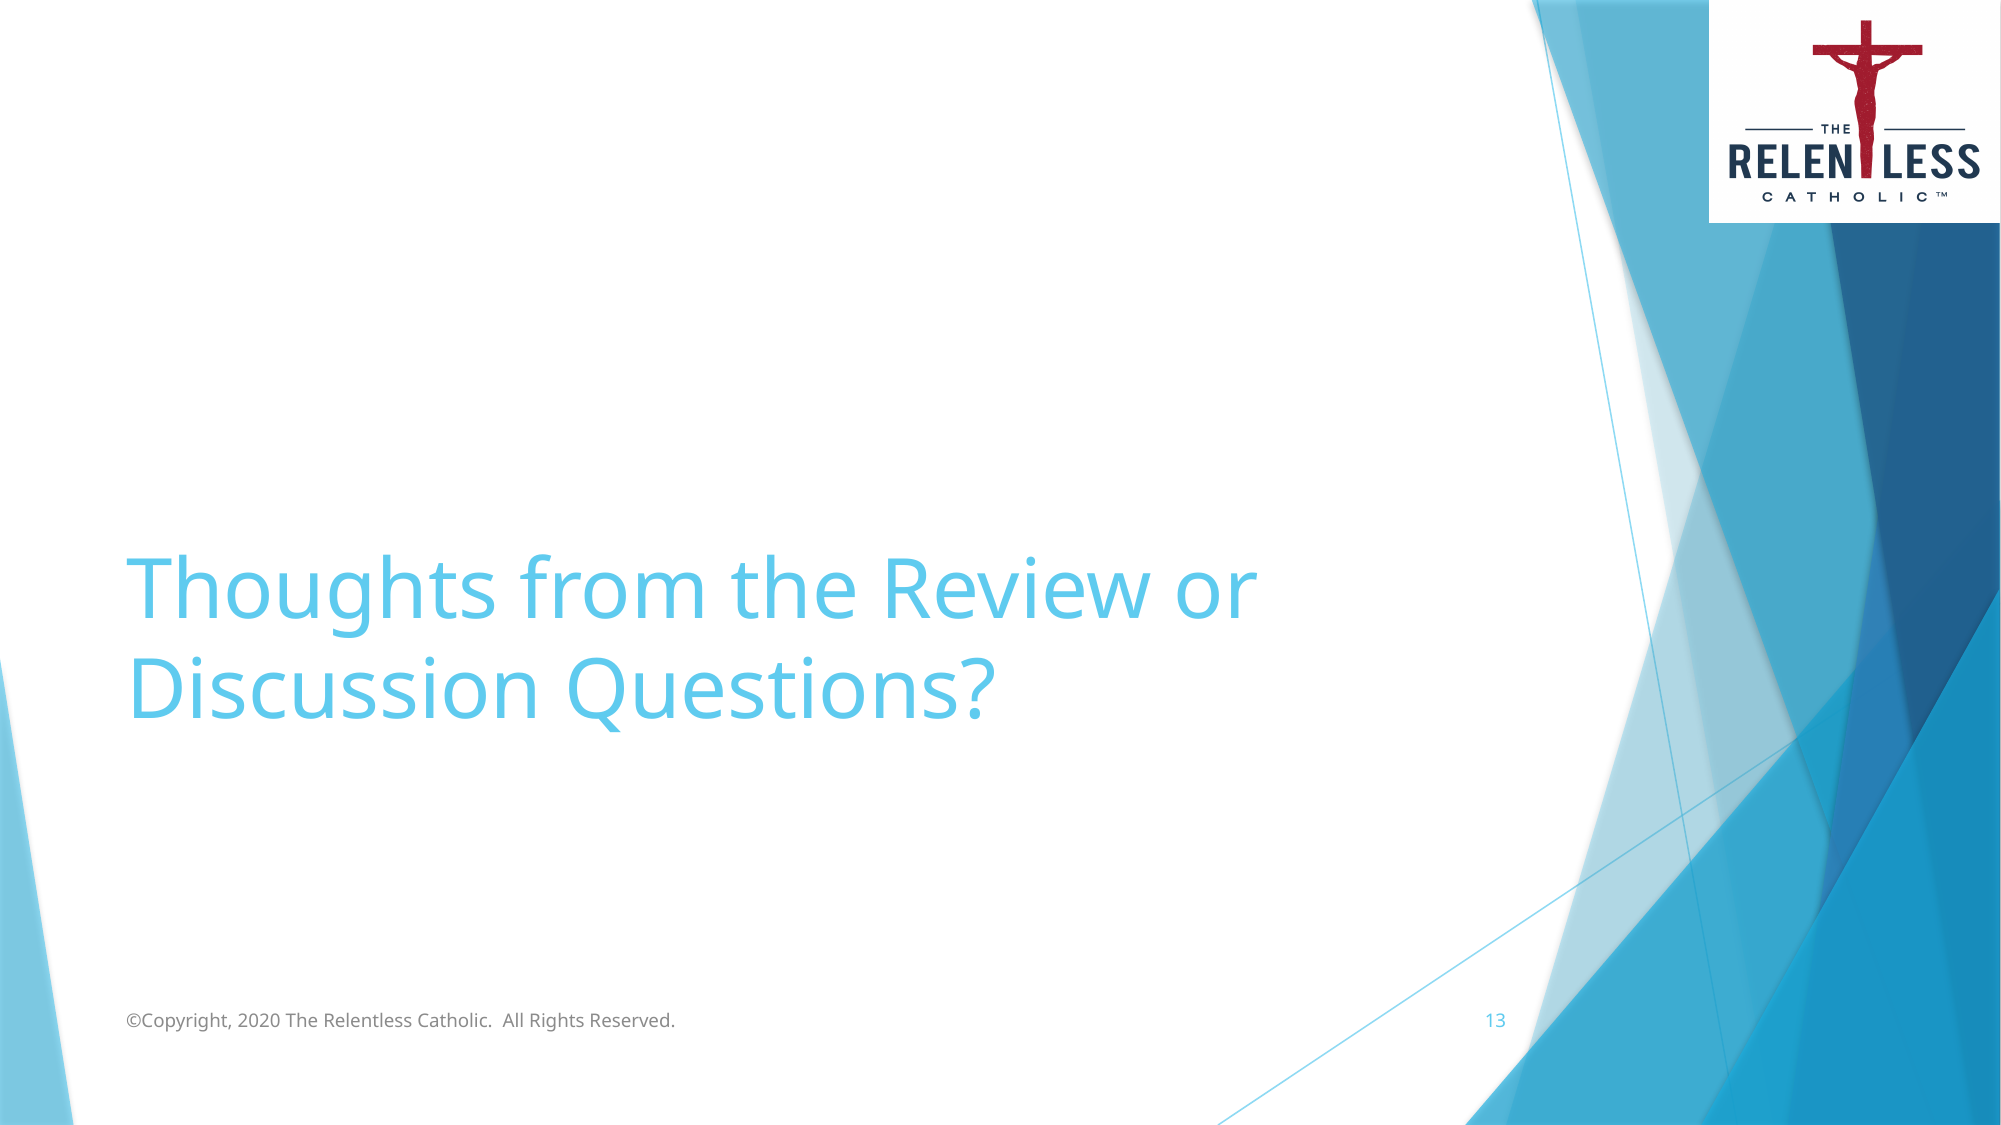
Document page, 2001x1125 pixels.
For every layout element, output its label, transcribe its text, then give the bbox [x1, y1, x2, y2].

footer ©Copyright, 2020 The Relentless Catholic. All Rights Reserved. [111, 991, 1145, 1051]
title Thoughts from the Review or Discussion Questions? [111, 443, 1522, 743]
picture [1709, 0, 2000, 223]
slide_number 13 [1409, 991, 1522, 1051]
